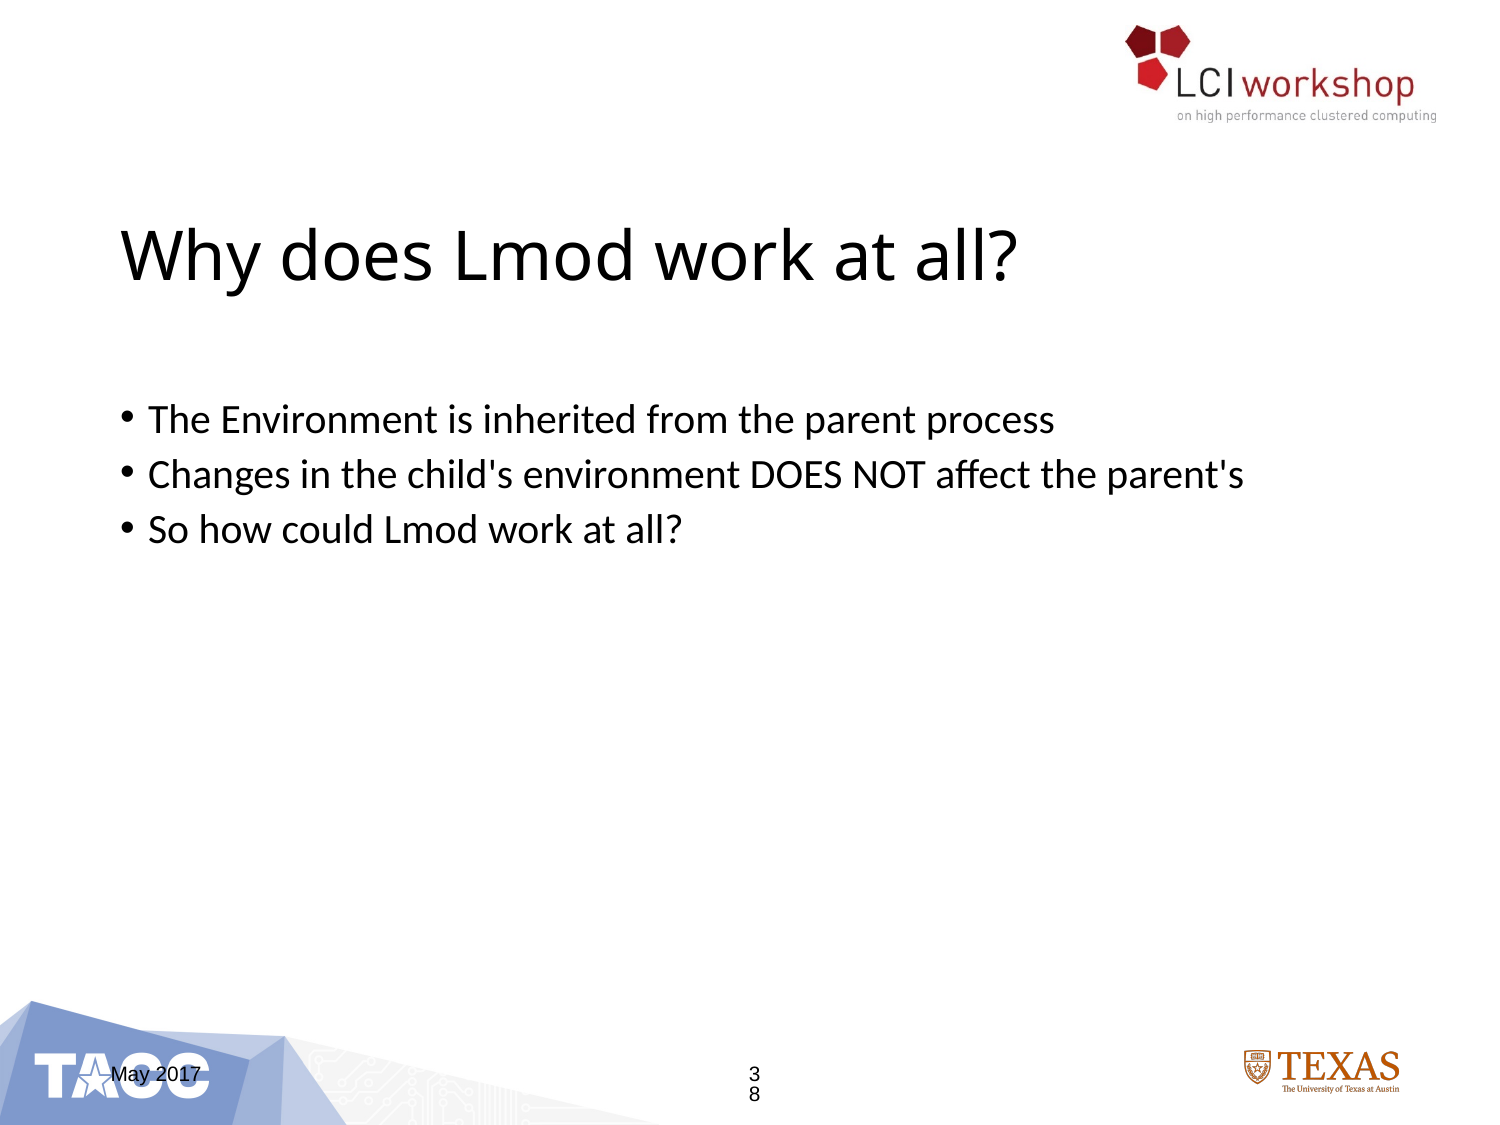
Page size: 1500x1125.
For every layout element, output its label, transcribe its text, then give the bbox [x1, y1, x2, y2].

text_box May 2017 [103, 1052, 441, 1093]
picture [1210, 1017, 1433, 1125]
slide_number 38 [740, 1053, 771, 1092]
picture [0, 999, 659, 1125]
list The Environment is inherited from the parent process Changes in the child's environment DOES NOT affect the parent's So how could Lmod work at all? [111, 392, 1426, 869]
picture [1125, 25, 1436, 123]
title Why does Lmod work at all? [111, 178, 1426, 338]
